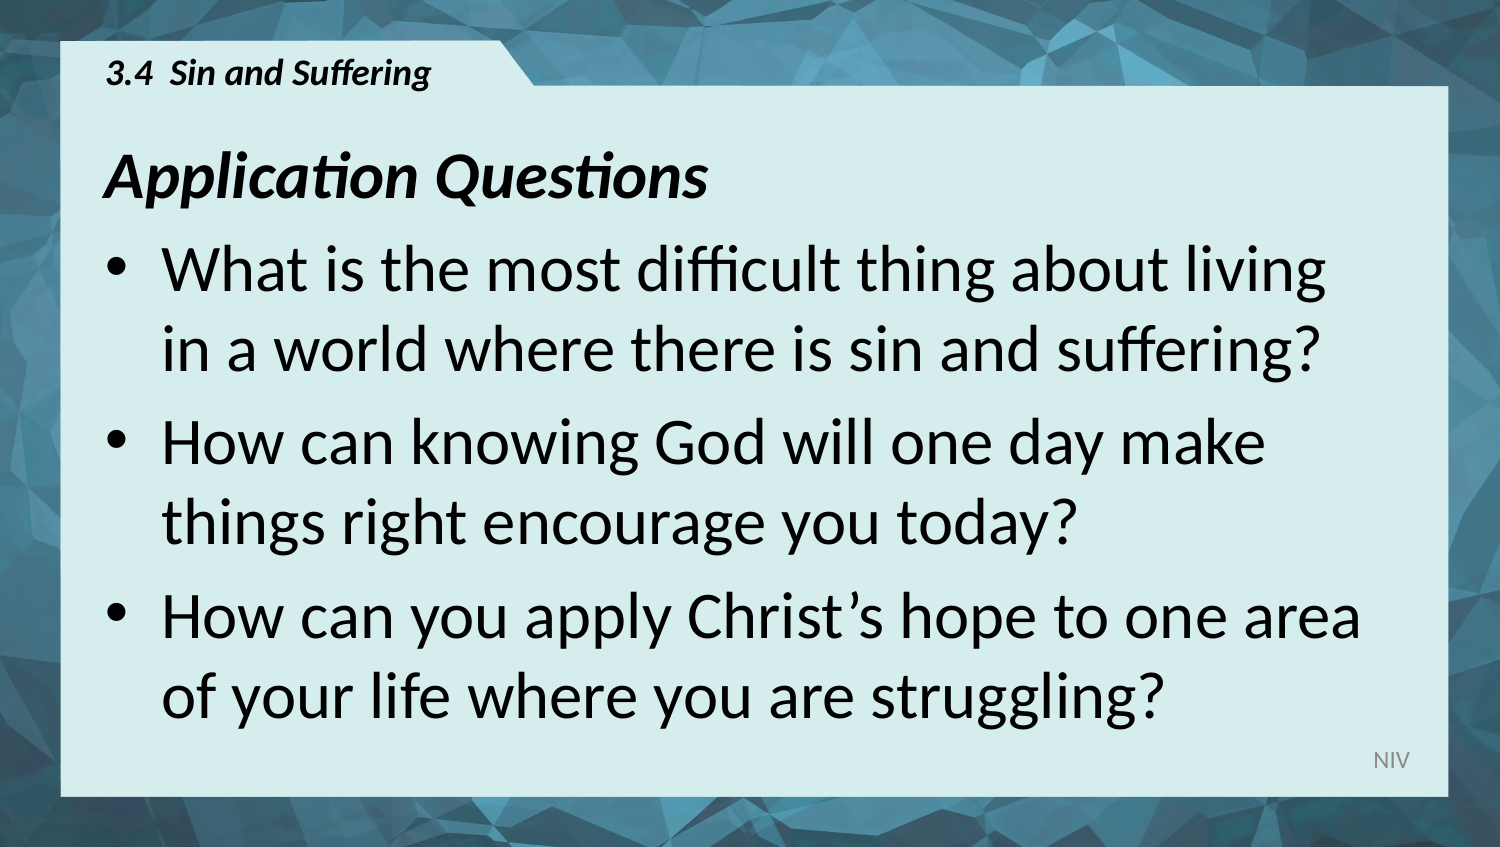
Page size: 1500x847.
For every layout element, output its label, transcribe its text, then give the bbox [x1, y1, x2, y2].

footer NIV [950, 736, 1425, 782]
picture [0, 0, 1500, 847]
title 3.4 Sin and Suffering [89, 33, 1420, 108]
list Application Questions What is the most difficult thing about living in a world where there is sin and suffering? How can knowing God will one day make things right encourage you today? How can you apply Christ’s hope to one area of your life where you are struggling? [89, 141, 1403, 722]
